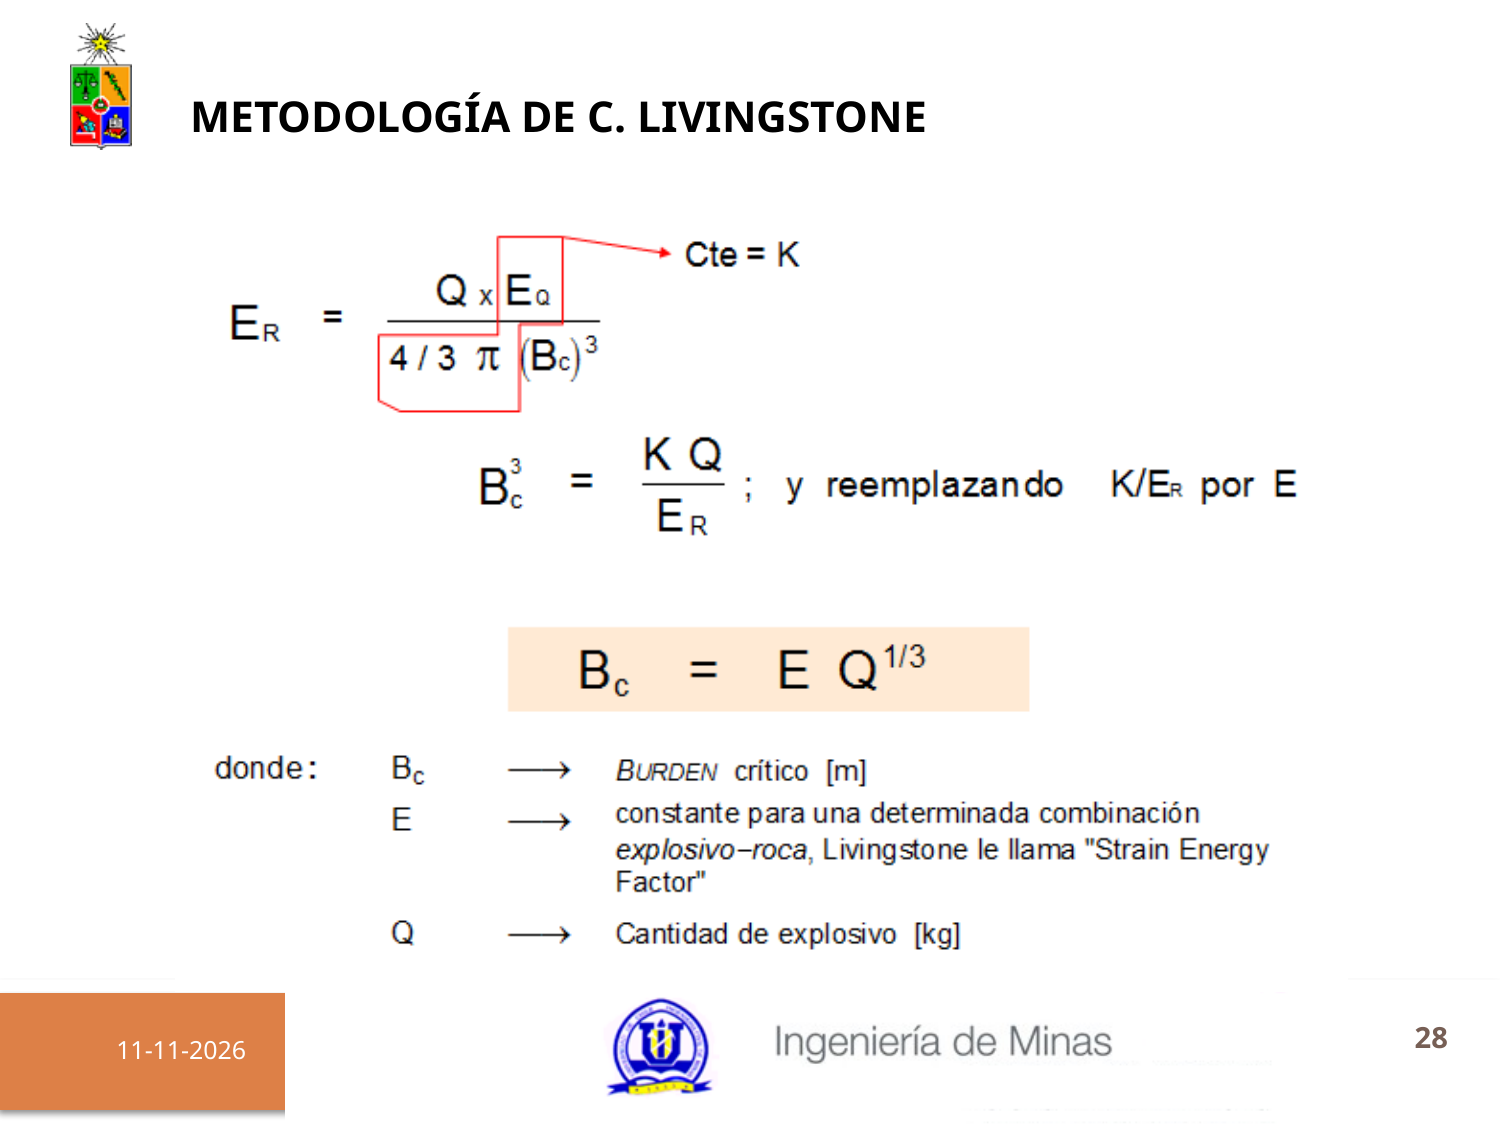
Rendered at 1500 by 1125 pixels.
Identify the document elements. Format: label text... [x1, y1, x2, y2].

text_box Metodología de c. livingstone [175, 81, 1266, 148]
picture [175, 175, 1500, 1125]
picture [69, 23, 132, 151]
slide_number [12, 995, 279, 1108]
